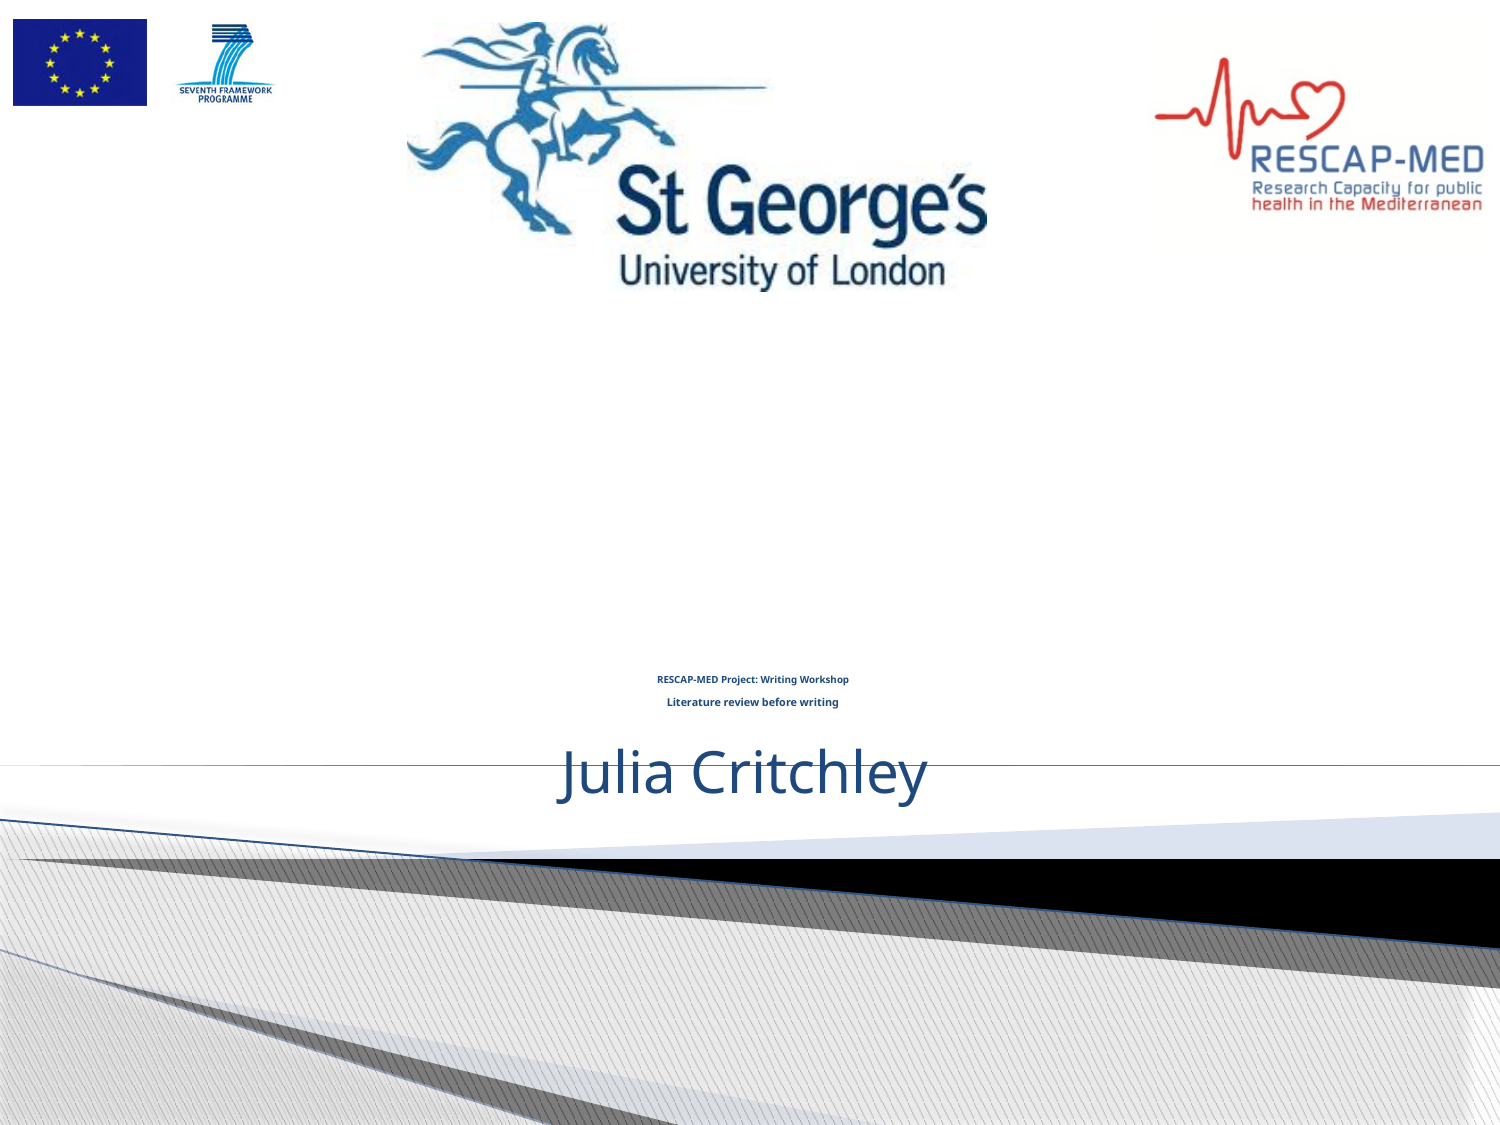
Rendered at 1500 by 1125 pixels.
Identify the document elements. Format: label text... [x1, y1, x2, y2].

picture [407, 22, 987, 293]
picture [5, 859, 1500, 989]
title RESCAP-MED Project: Writing Workshop Literature review before writing [80, 550, 1424, 717]
subtitle Julia Critchley [112, 727, 1388, 835]
picture [92, 977, 679, 1125]
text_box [13, 18, 278, 107]
picture [1148, 17, 1493, 262]
